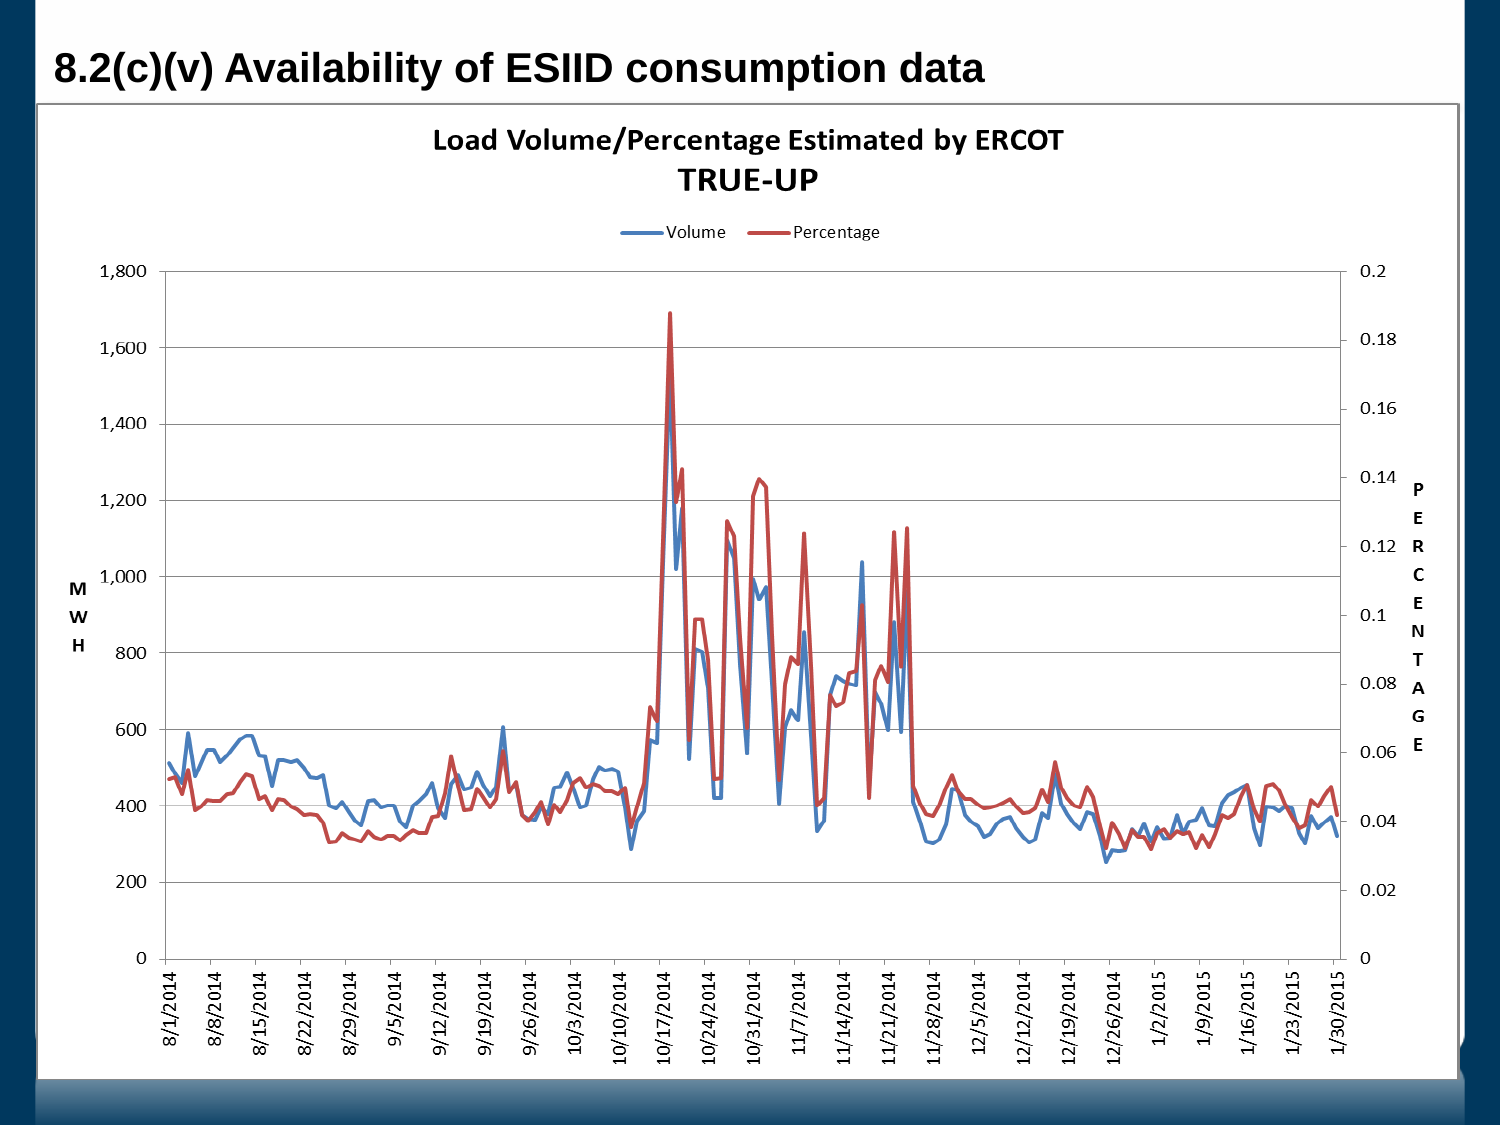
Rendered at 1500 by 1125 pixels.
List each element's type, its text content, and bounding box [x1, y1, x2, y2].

title 8.2(c)(v) Availability of ESIID consumption data [38, 27, 1427, 102]
picture [35, 0, 1465, 1125]
